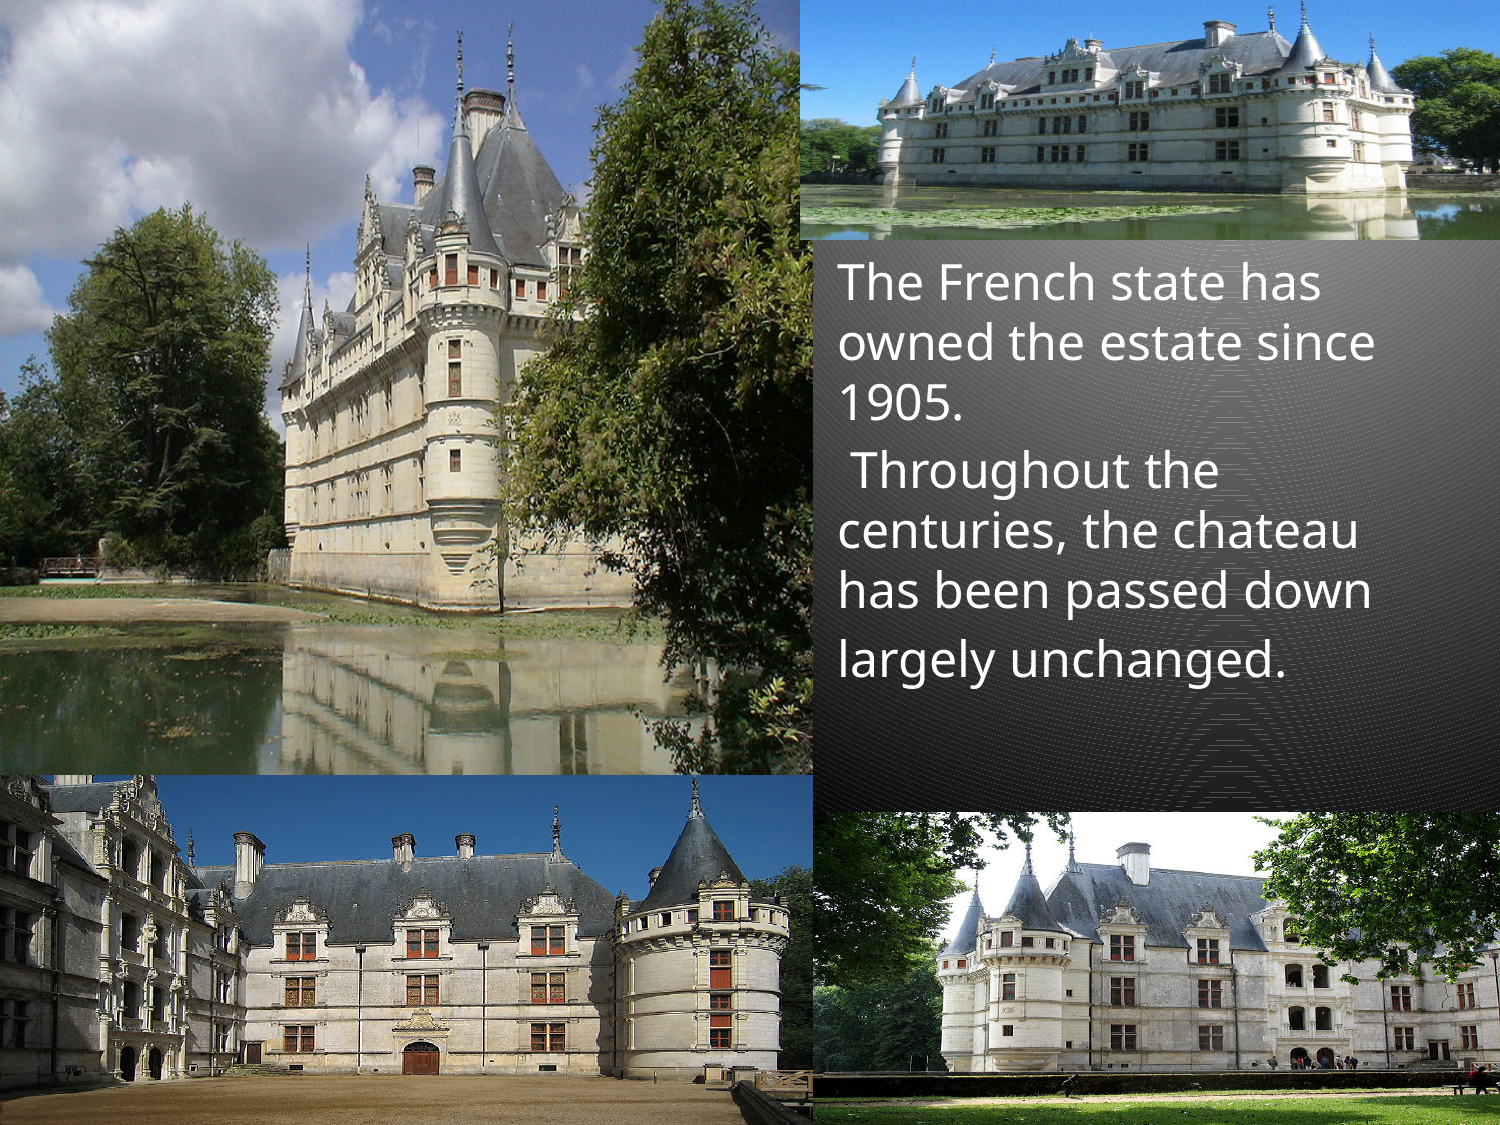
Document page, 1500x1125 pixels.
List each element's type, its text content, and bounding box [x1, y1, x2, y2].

picture [0, 0, 1500, 1125]
list The French state has owned the estate since 1905. Throughout the centuries, the chateau has been passed down largely unchanged. [818, 253, 1426, 812]
